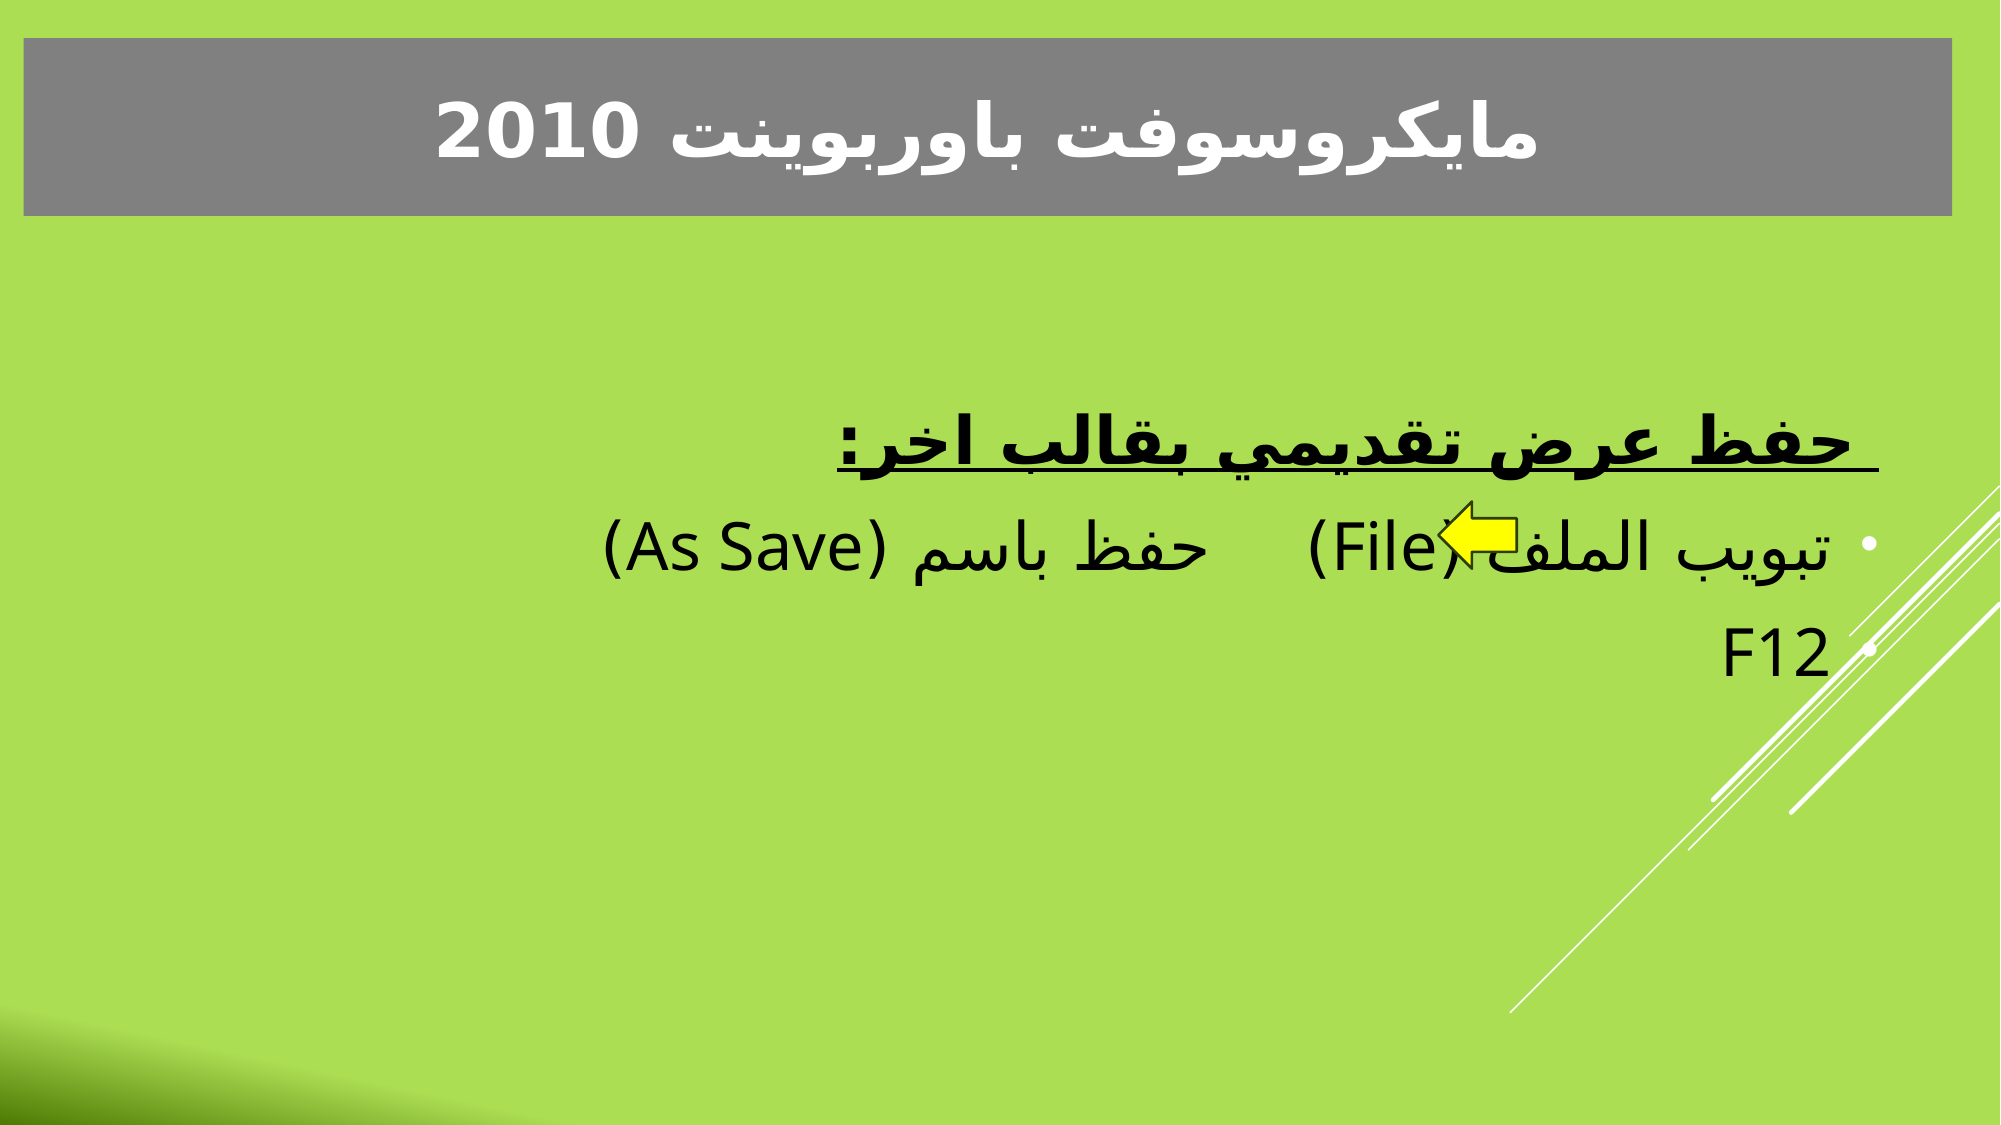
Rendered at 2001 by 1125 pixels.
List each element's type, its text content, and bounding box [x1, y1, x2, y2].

text_box مايكروسوفت باوربوينت 2010 [23, 38, 1953, 216]
list حفظ عرض تقديمي بقالب اخر: تبويب الملف (File) حفظ باسم (As Save) F12 [141, 161, 1894, 926]
text_box [1437, 500, 1519, 570]
